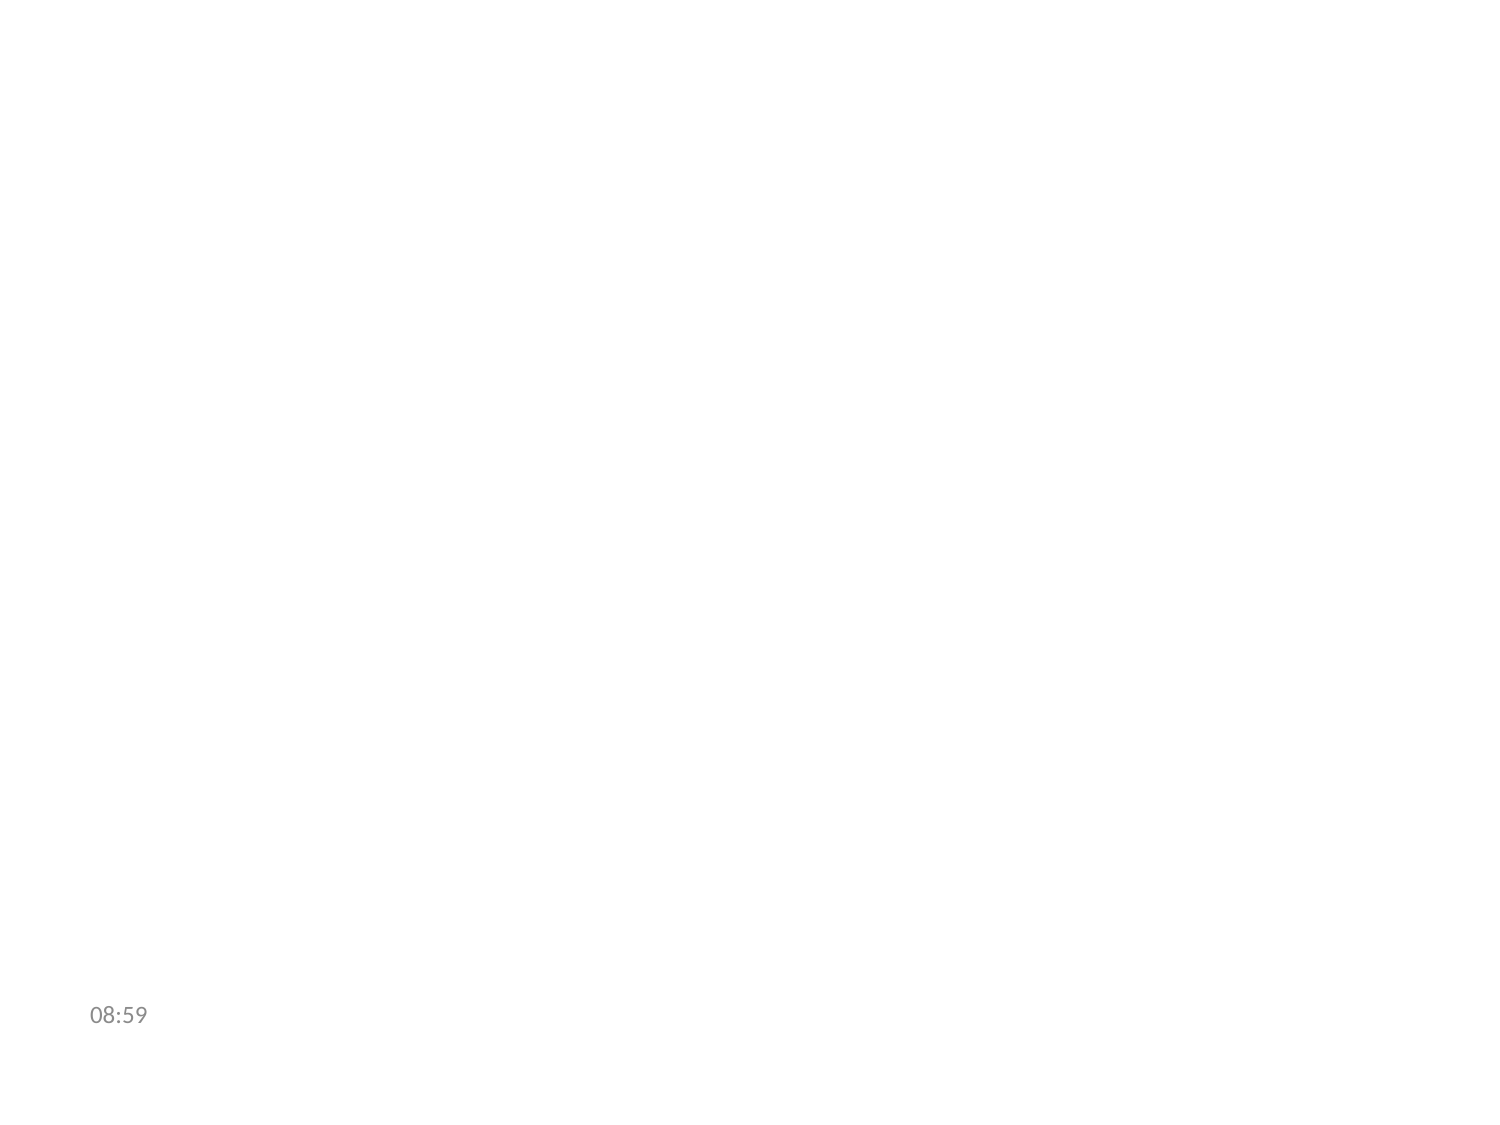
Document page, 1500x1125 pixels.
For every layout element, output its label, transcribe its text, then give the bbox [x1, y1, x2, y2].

text_box 15:35 [75, 983, 425, 1044]
